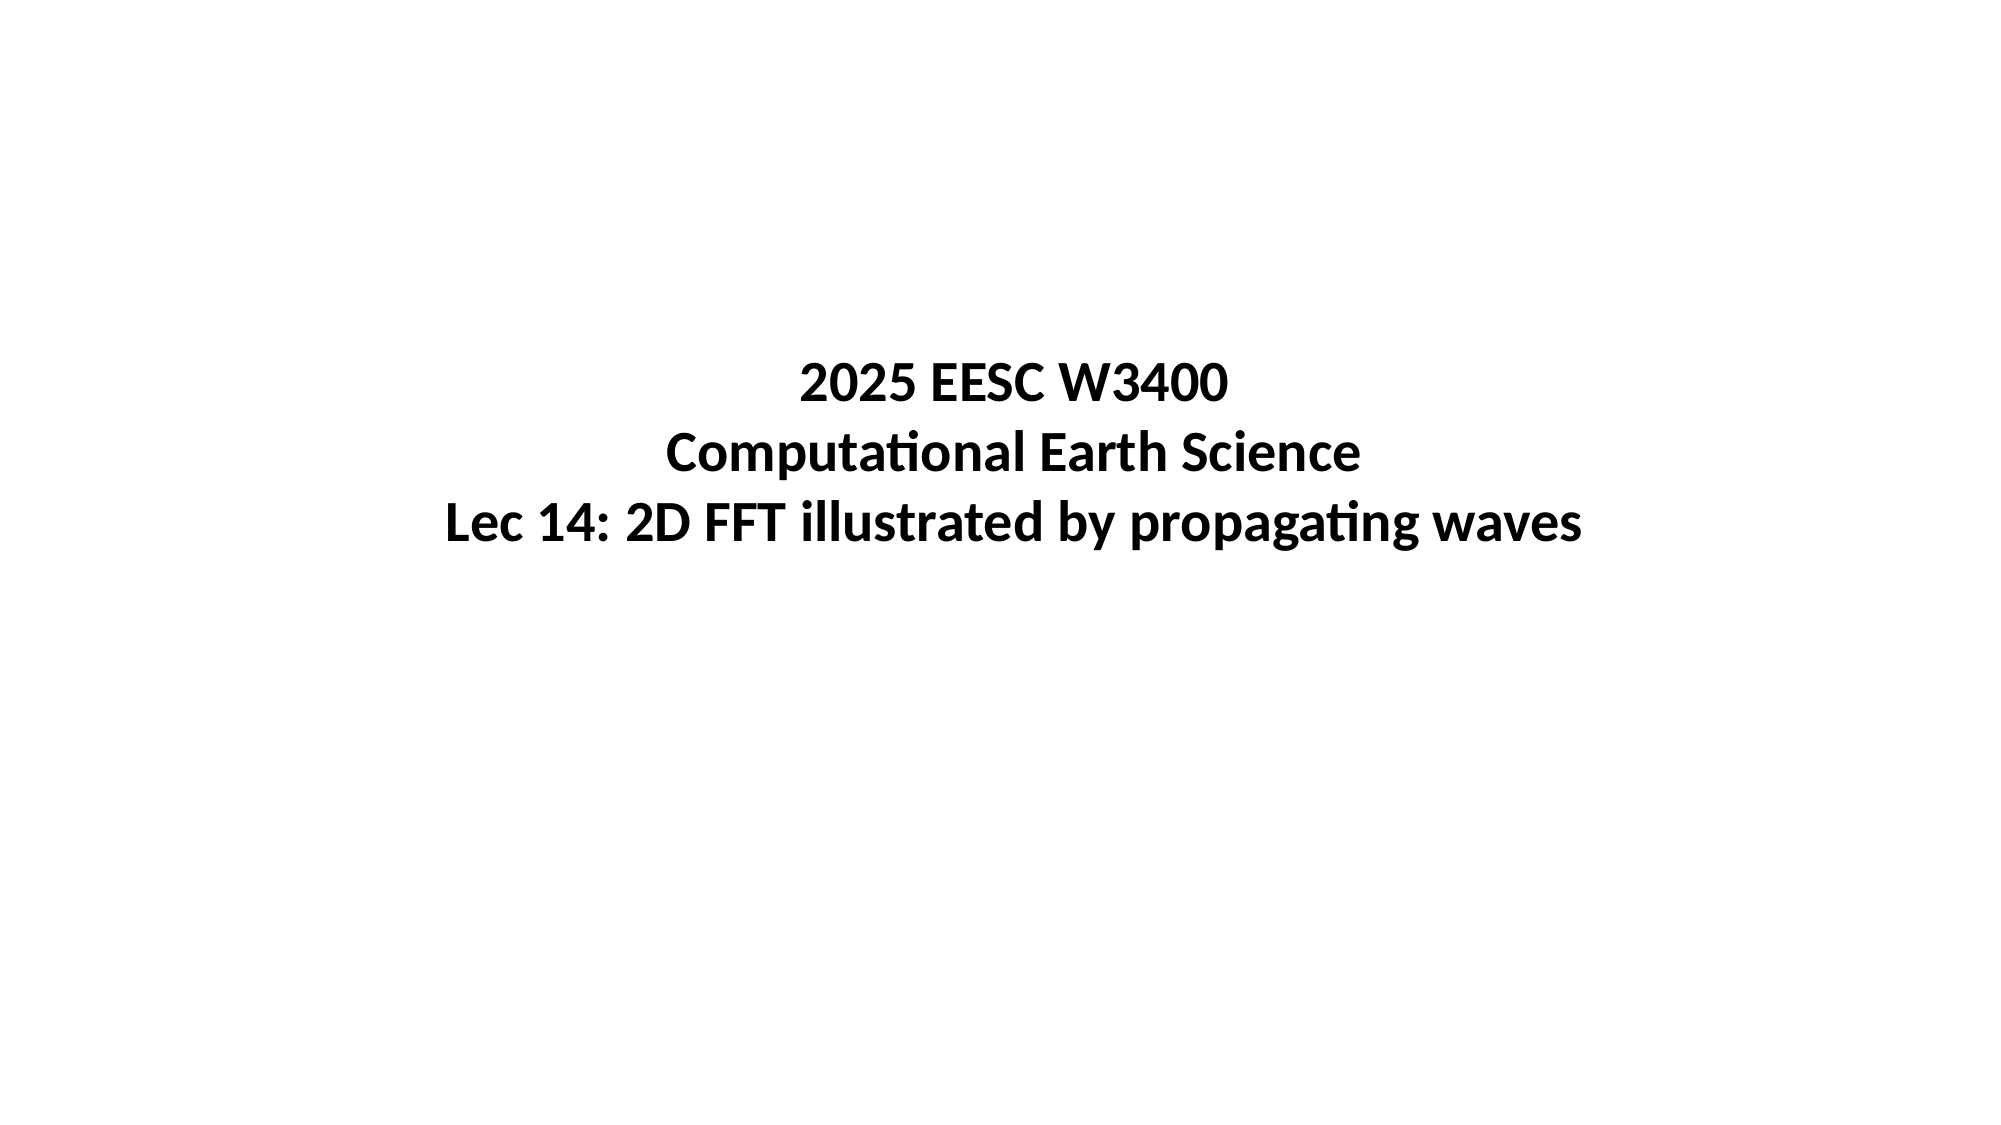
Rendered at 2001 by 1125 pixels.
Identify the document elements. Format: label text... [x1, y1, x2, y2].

text_box 2025 EESC W3400 Computational Earth Science Lec 14: 2D FFT illustrated by propagating waves [128, 335, 1900, 560]
